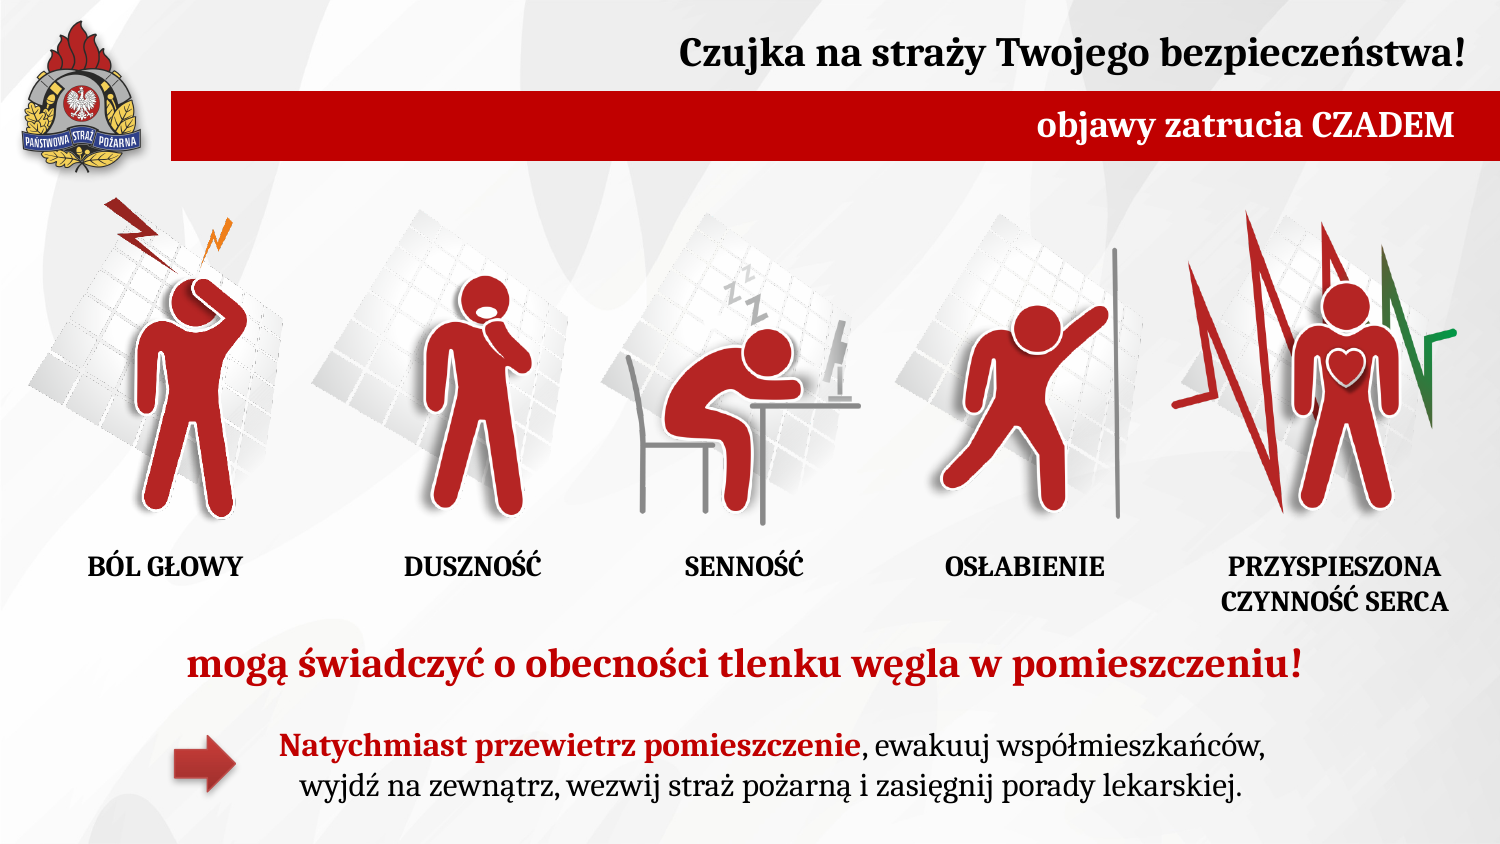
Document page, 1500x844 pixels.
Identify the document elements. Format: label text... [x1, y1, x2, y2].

picture [0, 0, 1500, 627]
text_box [173, 734, 236, 793]
text_box BÓL GŁOWY [0, 539, 289, 590]
text_box Natychmiast przewietrz pomieszczenie, ewakuuj współmieszkańców, wyjdź na zewnątrz, wezwij straż pożarną i zasięgnij porady lekarskiej. [230, 715, 1314, 811]
picture [0, 693, 1500, 844]
text_box DUSZNOŚĆ [289, 539, 561, 590]
text_box OSŁABIENIE [844, 539, 1175, 590]
text_box objawy zatrucia CZADEM [171, 99, 1471, 153]
text_box mogą świadczyć o obecności tlenku węgla w pomieszczeniu! [0, 627, 1500, 693]
text_box [171, 91, 1500, 161]
text_box SENNOŚĆ [561, 539, 844, 590]
text_box Czujka na straży Twojego bezpieczeństwa! [572, 24, 1483, 82]
text_box PRZYSPIESZONA CZYNNOŚĆ SERCA [1175, 539, 1495, 625]
